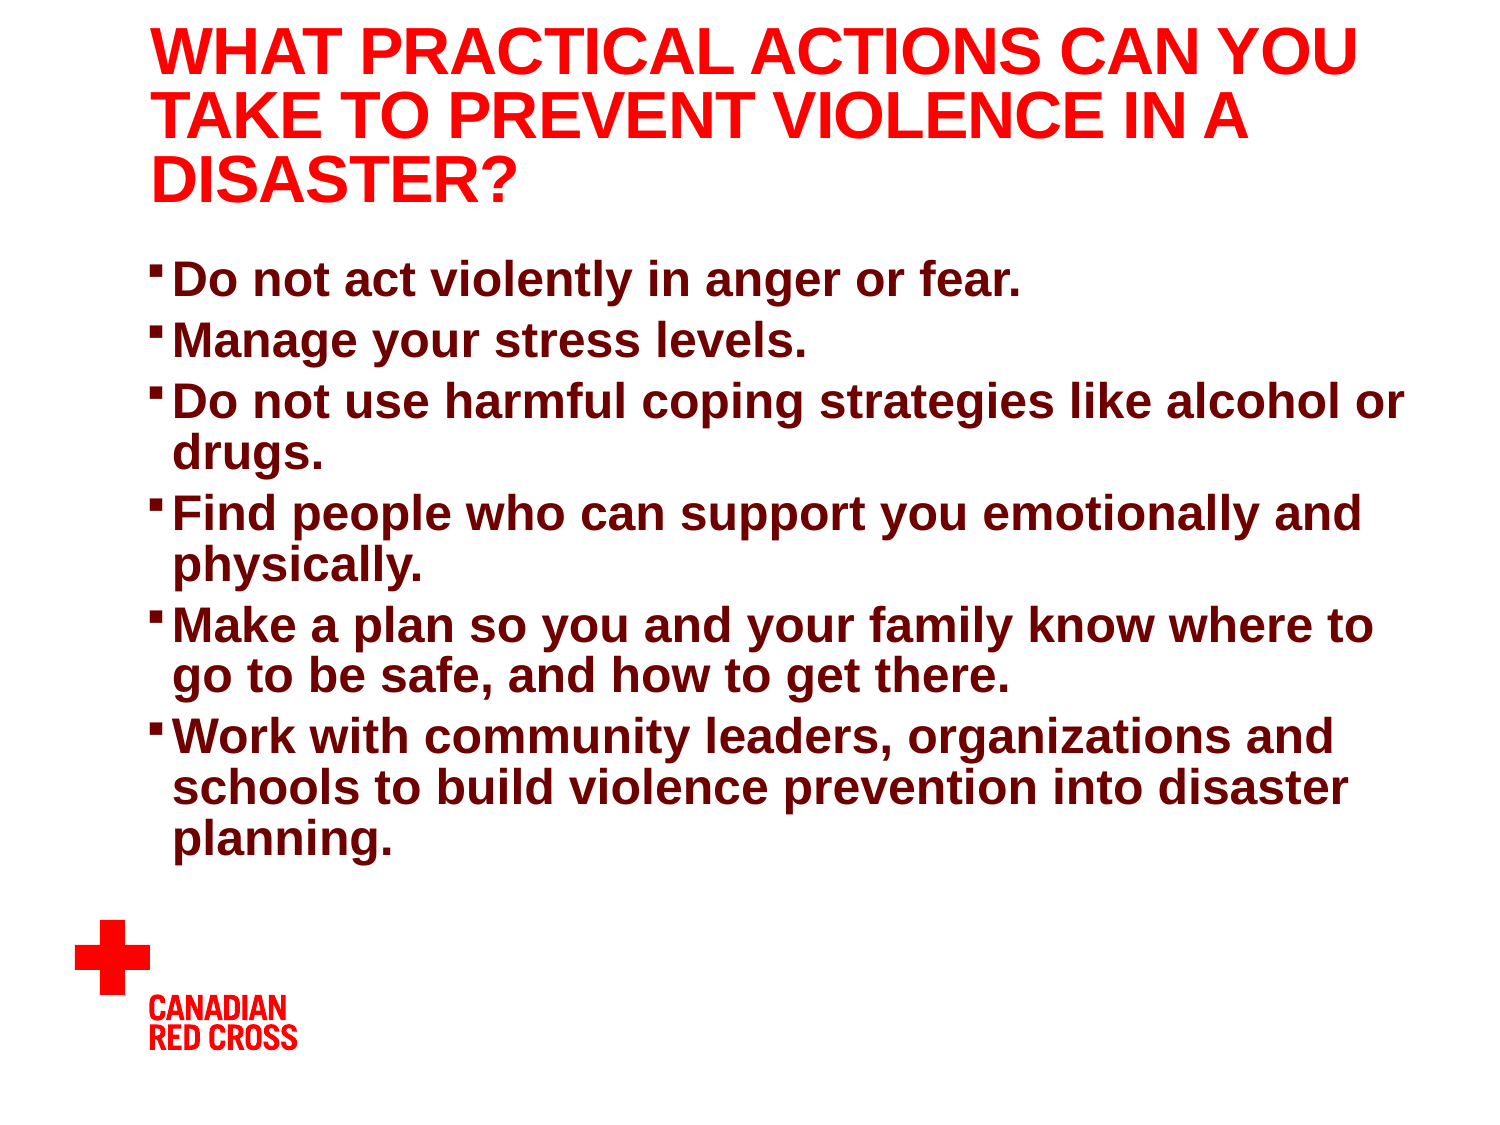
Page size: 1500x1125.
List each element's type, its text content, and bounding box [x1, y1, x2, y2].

list Do not act violently in anger or fear. Manage your stress levels. Do not use harmful coping strategies like alcohol or drugs. Find people who can support you emotionally and physically. Make a plan so you and your family know where to go to be safe, and how to get there. Work with community leaders, organizations and schools to build violence prevention into disaster planning. [131, 243, 1444, 919]
title What practical actions can you take to prevent violence in a disaster? [135, 54, 1449, 223]
